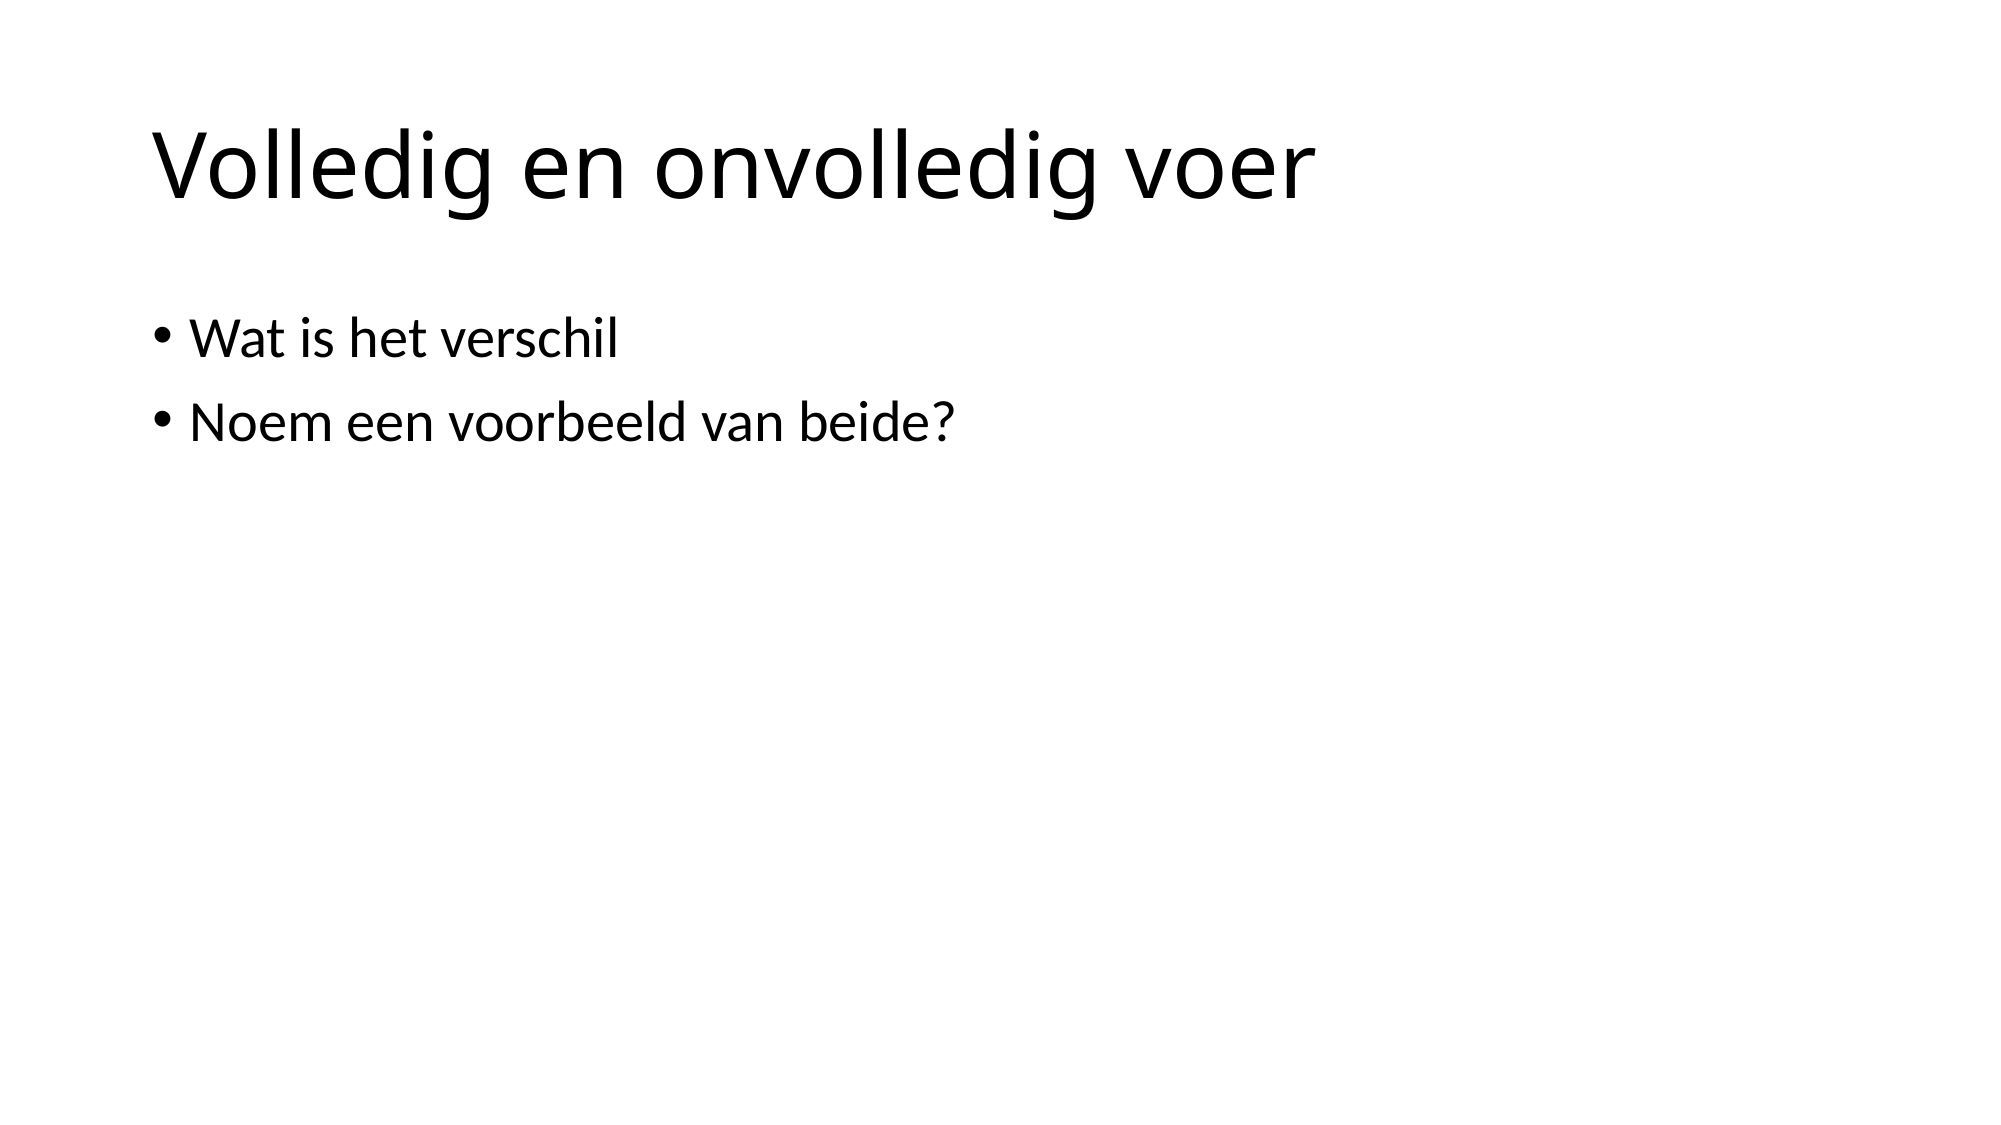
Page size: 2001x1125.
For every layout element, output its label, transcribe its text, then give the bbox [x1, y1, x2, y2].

list Wat is het verschil Noem een voorbeeld van beide? [137, 299, 1863, 1014]
title Volledig en onvolledig voer [137, 59, 1863, 278]
